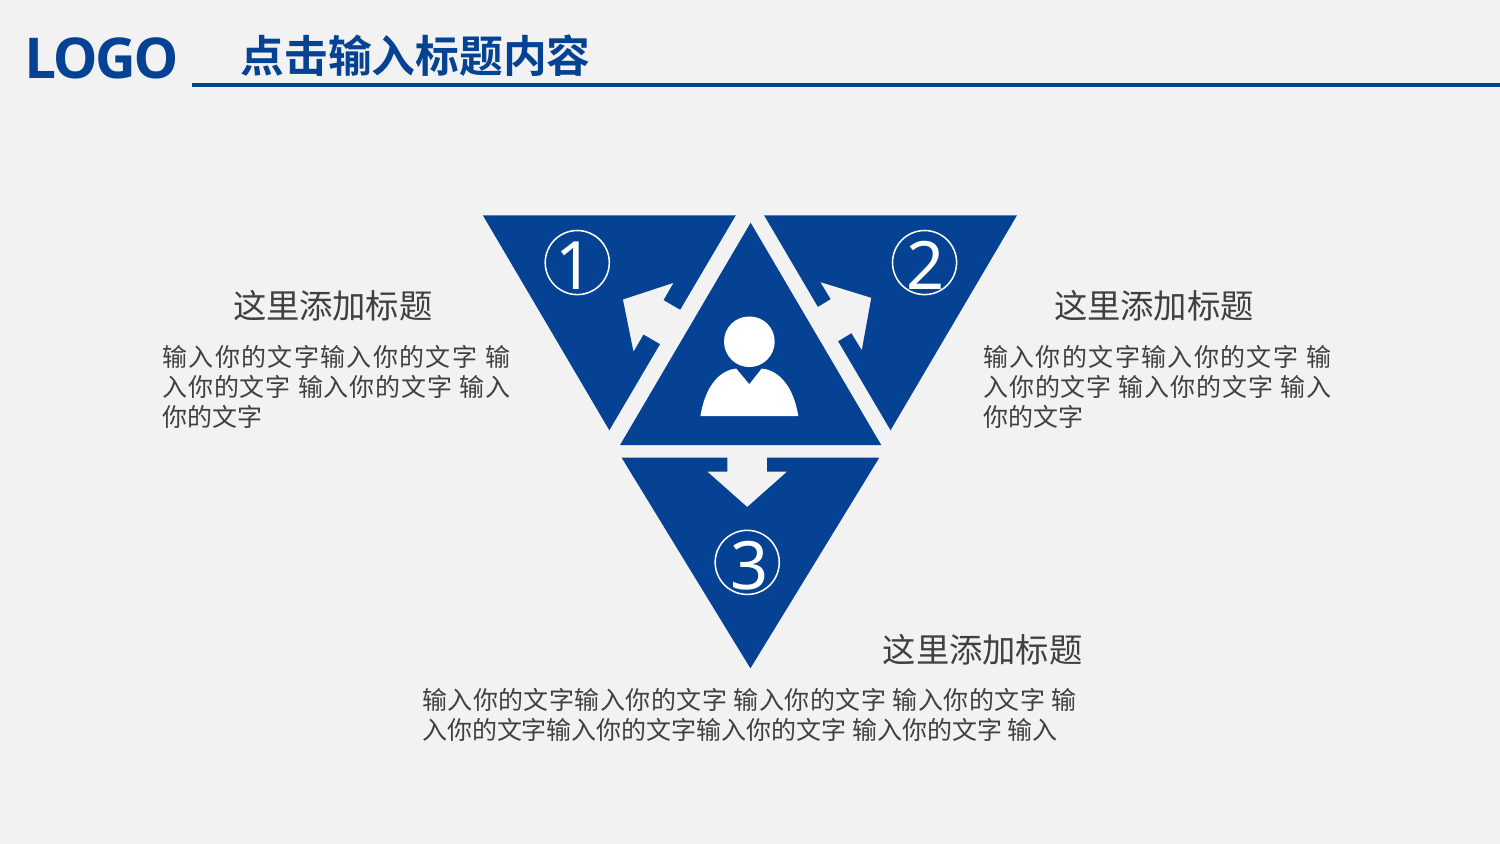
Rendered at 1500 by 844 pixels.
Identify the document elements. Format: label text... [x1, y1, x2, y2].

text_box 这里添加标题 [218, 278, 455, 333]
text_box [715, 515, 783, 612]
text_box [482, 215, 1018, 669]
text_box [545, 215, 610, 312]
text_box 输入你的文字输入你的文字 输入你的文字 输入你的文字 输入你的文字 [1018, 333, 1347, 439]
text_box 这里添加标题 [868, 621, 1105, 676]
text_box 输入你的文字输入你的文字 输入你的文字 输入你的文字 输入你的文字输入你的文字输入你的文字 输入你的文字 输入 [407, 676, 1093, 752]
text_box 点击输入标题内容 [213, 21, 618, 85]
text_box 输入你的文字输入你的文字 输入你的文字 输入你的文字 输入你的文字 [147, 333, 482, 439]
text_box LOGO [9, 14, 219, 97]
text_box 这里添加标题 [1039, 278, 1276, 333]
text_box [892, 215, 959, 312]
